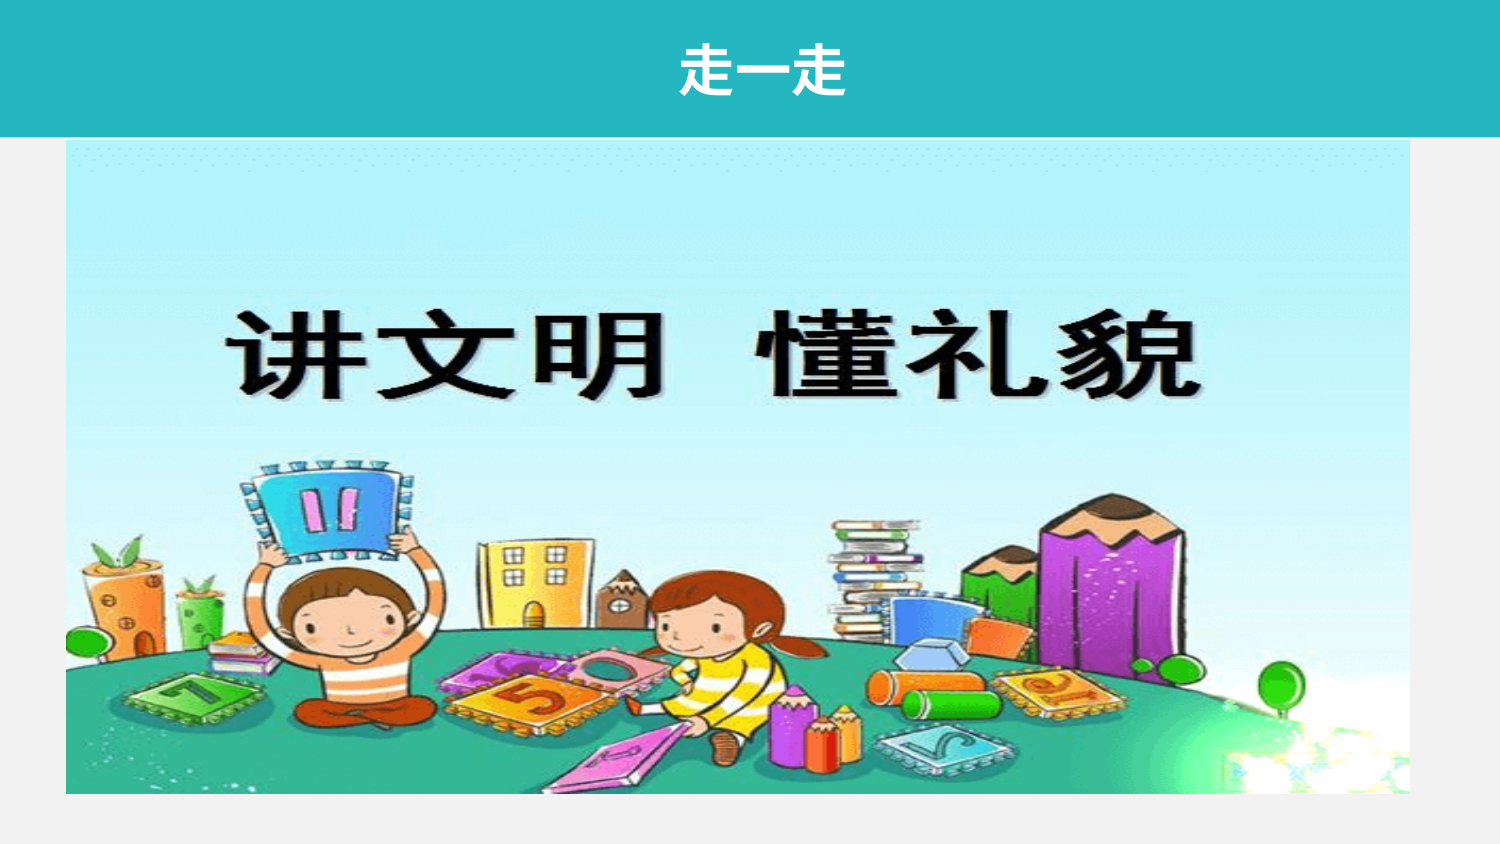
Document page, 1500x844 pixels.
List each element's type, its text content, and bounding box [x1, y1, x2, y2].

text_box [0, 0, 1500, 138]
text_box 走一走 [428, 29, 1072, 108]
picture [65, 140, 1410, 794]
